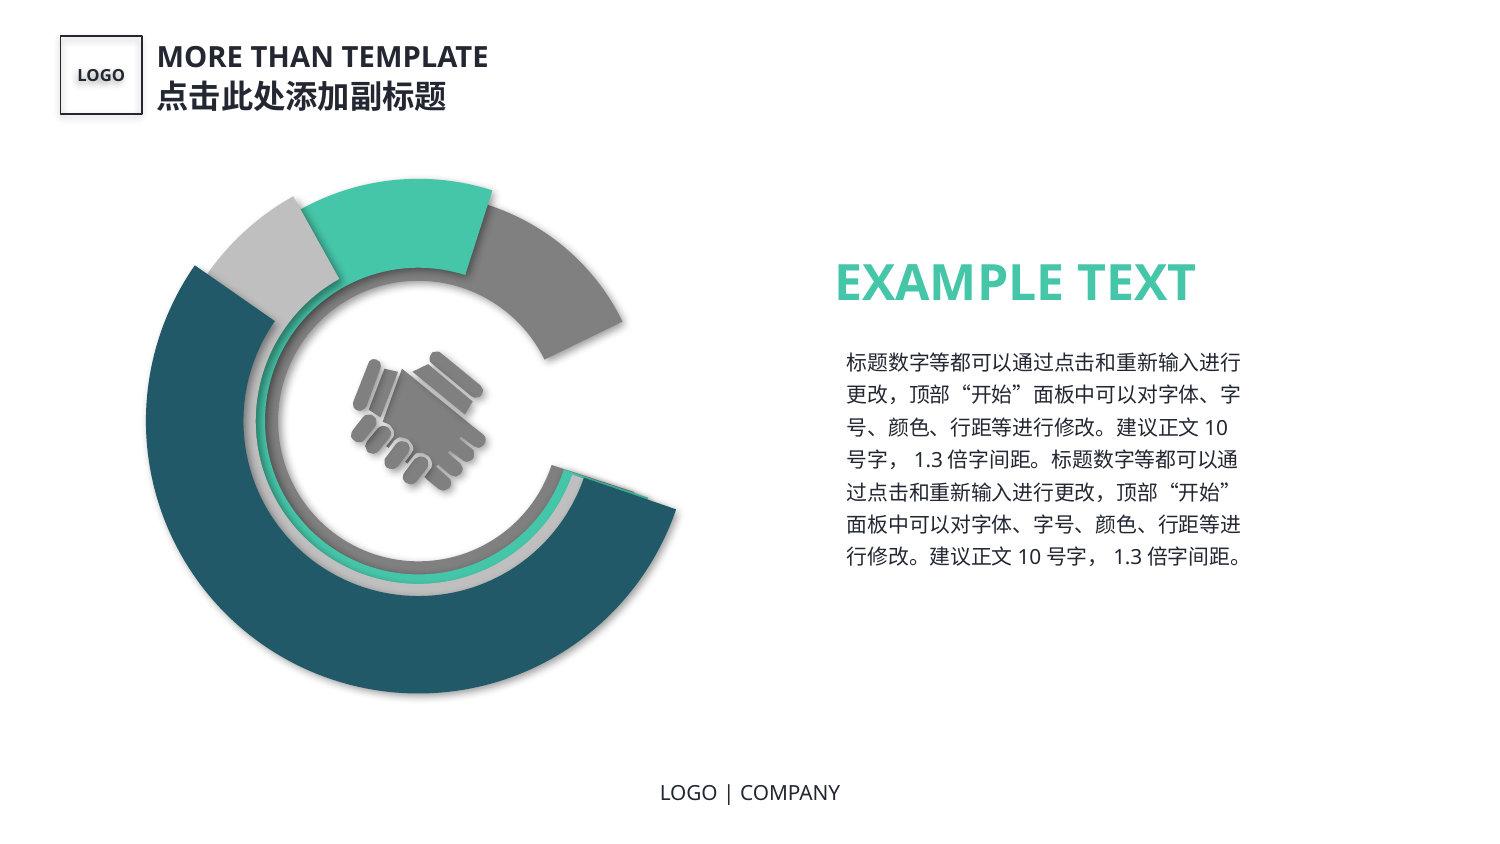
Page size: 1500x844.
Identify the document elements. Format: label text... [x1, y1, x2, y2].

text_box EXAMPLE TEXT [819, 225, 1212, 318]
text_box LOGO | COMPANY [588, 777, 912, 812]
text_box [278, 207, 625, 571]
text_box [350, 351, 486, 491]
text_box LOGO [60, 35, 143, 115]
text_box [308, 176, 495, 287]
text_box [143, 263, 679, 696]
text_box MORE THAN TEMPLATE 点击此处添加副标题 [141, 27, 514, 123]
text_box [209, 194, 582, 592]
text_box 标题数字等都可以通过点击和重新输入进行更改，顶部“开始”面板中可以对字体、字号、颜色、行距等进行修改。建议正文10号字，1.3倍字间距。标题数字等都可以通过点击和重新输入进行更改，顶部“开始”面板中可以对字体、字号、颜色、行距等进行修改。建议正文10号字，1.3倍字间距。 [831, 334, 1266, 577]
text_box [274, 466, 578, 580]
